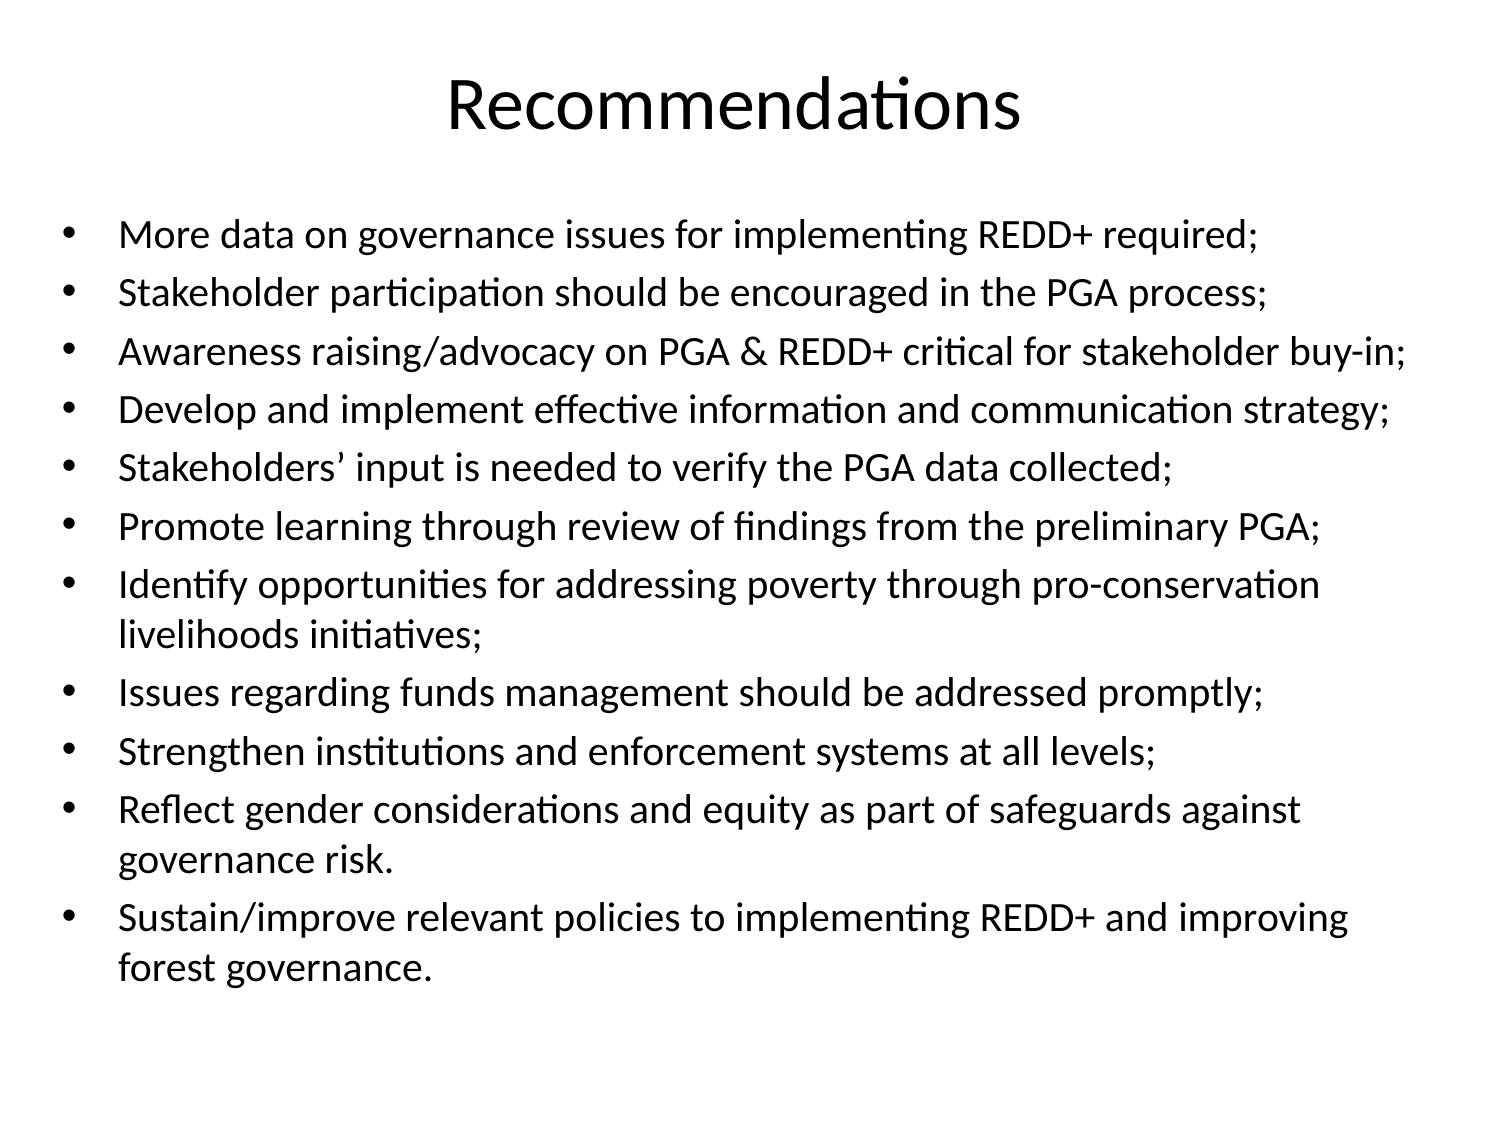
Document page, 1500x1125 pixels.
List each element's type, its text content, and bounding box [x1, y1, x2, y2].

list More data on governance issues for implementing REDD+ required; Stakeholder participation should be encouraged in the PGA process; Awareness raising/advocacy on PGA & REDD+ critical for stakeholder buy-in; Develop and implement effective information and communication strategy; Stakeholders’ input is needed to verify the PGA data collected; Promote learning through review of findings from the preliminary PGA; Identify opportunities for addressing poverty through pro-conservation livelihoods initiatives; Issues regarding funds management should be addressed promptly; Strengthen institutions and enforcement systems at all levels; Reflect gender considerations and equity as part of safeguards against governance risk. Sustain/improve relevant policies to implementing REDD+ and improving forest governance. [46, 199, 1465, 1067]
title Recommendations [75, 45, 1395, 153]
